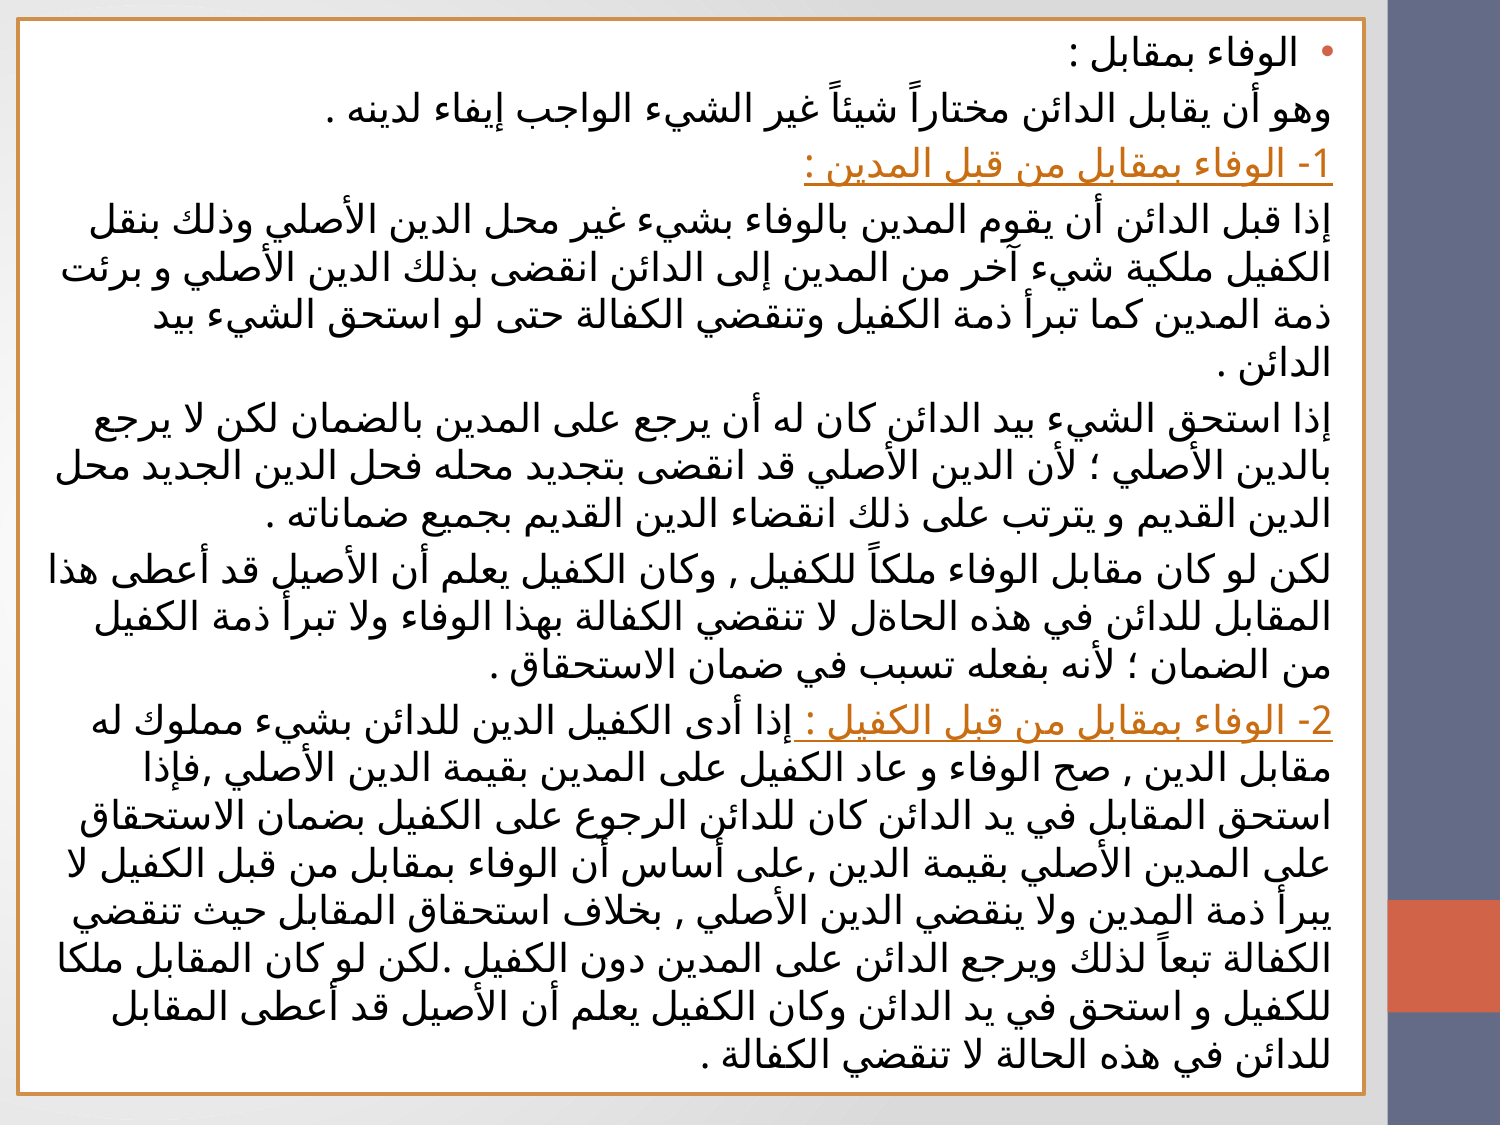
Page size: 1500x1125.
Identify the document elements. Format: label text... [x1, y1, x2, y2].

list الوفاء بمقابل : وهو أن يقابل الدائن مختاراً شيئاً غير الشيء الواجب إيفاء لدينه . 1- الوفاء بمقابل من قبل المدين : إذا قبل الدائن أن يقوم المدين بالوفاء بشيء غير محل الدين الأصلي وذلك بنقل الكفيل ملكية شيء آخر من المدين إلى الدائن انقضى بذلك الدين الأصلي و برئت ذمة المدين كما تبرأ ذمة الكفيل وتنقضي الكفالة حتى لو استحق الشيء بيد الدائن . إذا استحق الشيء بيد الدائن كان له أن يرجع على المدين بالضمان لكن لا يرجع بالدين الأصلي ؛ لأن الدين الأصلي قد انقضى بتجديد محله فحل الدين الجديد محل الدين القديم و يترتب على ذلك انقضاء الدين القديم بجميع ضماناته . لكن لو كان مقابل الوفاء ملكاً للكفيل , وكان الكفيل يعلم أن الأصيل قد أعطى هذا المقابل للدائن في هذه الحاةل لا تنقضي الكفالة بهذا الوفاء ولا تبرأ ذمة الكفيل من الضمان ؛ لأنه بفعله تسبب في ضمان الاستحقاق . 2- الوفاء بمقابل من قبل الكفيل : إذا أدى الكفيل الدين للدائن بشيء مملوك له مقابل الدين , صح الوفاء و عاد الكفيل على المدين بقيمة الدين الأصلي ,فإذا استحق المقابل في يد الدائن كان للدائن الرجوع على الكفيل بضمان الاستحقاق على المدين الأصلي بقيمة الدين ,على أساس أن الوفاء بمقابل من قبل الكفيل لا يبرأ ذمة المدين ولا ينقضي الدين الأصلي , بخلاف استحقاق المقابل حيث تنقضي الكفالة تبعاً لذلك ويرجع الدائن على المدين دون الكفيل .لكن لو كان المقابل ملكا للكفيل و استحق في يد الدائن وكان الكفيل يعلم أن الأصيل قد أعطى المقابل للدائن في هذه الحالة لا تنقضي الكفالة . [16, 17, 1366, 1096]
